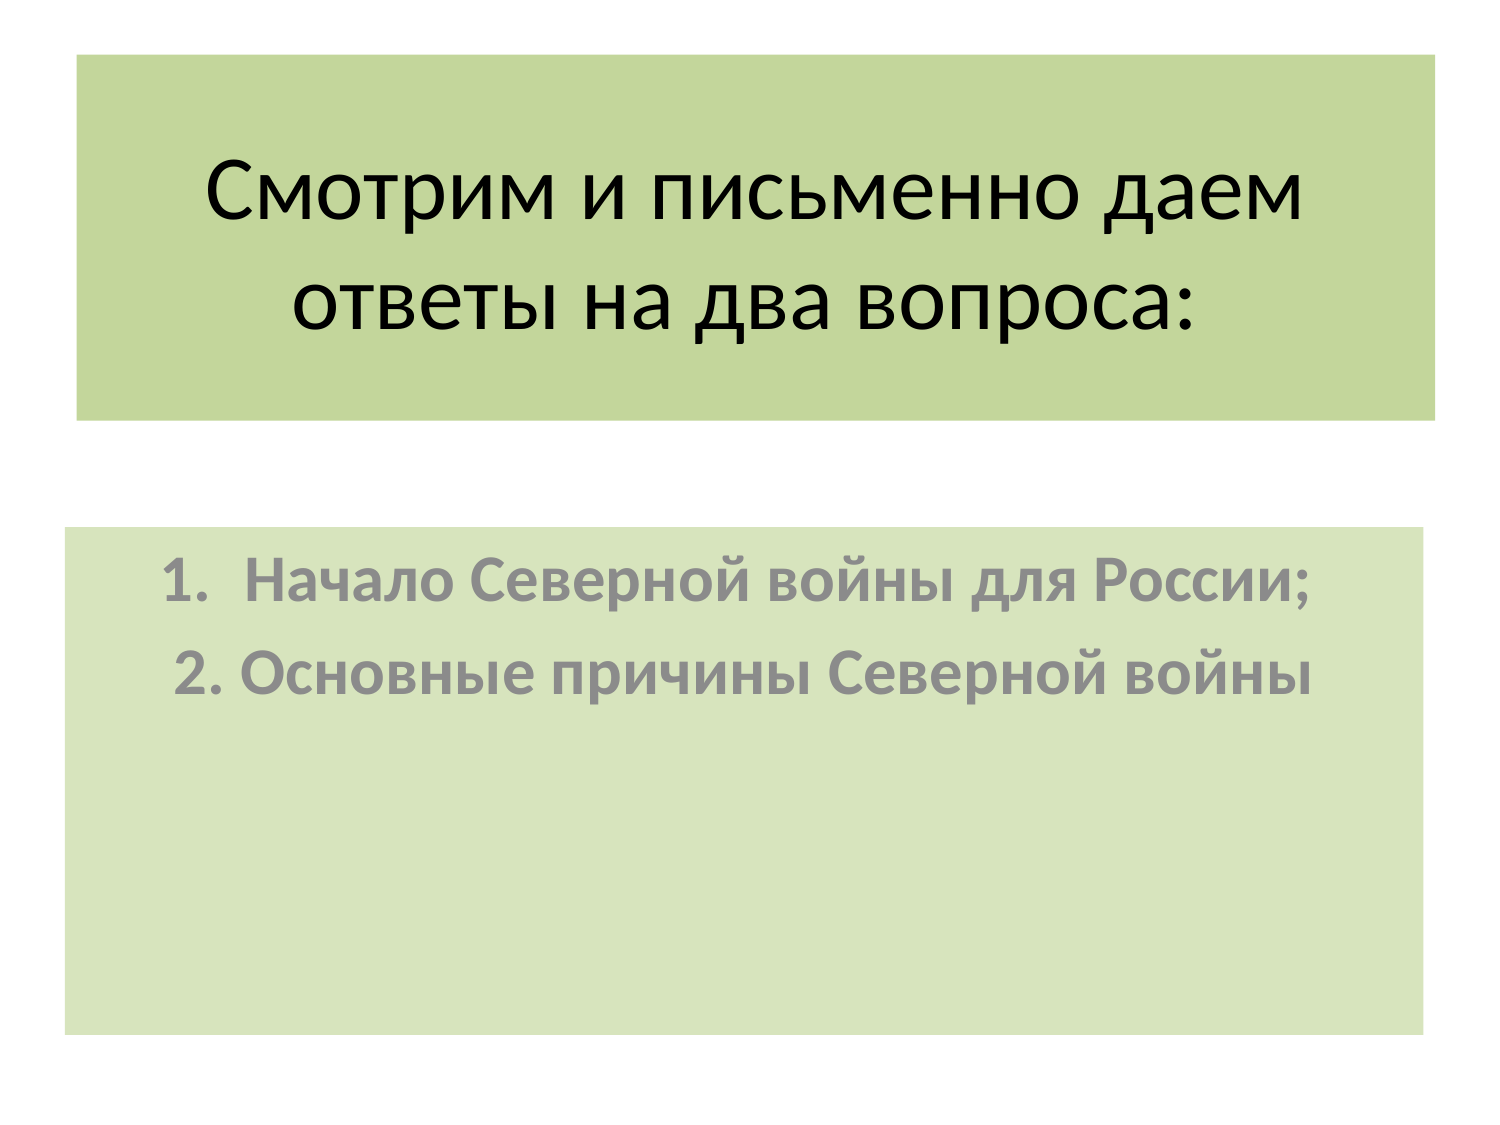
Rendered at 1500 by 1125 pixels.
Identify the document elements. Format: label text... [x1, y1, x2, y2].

subtitle Начало Северной войны для России; 2. Основные причины Северной войны [64, 527, 1424, 1035]
title Смотрим и письменно даем ответы на два вопроса: [76, 54, 1436, 421]
